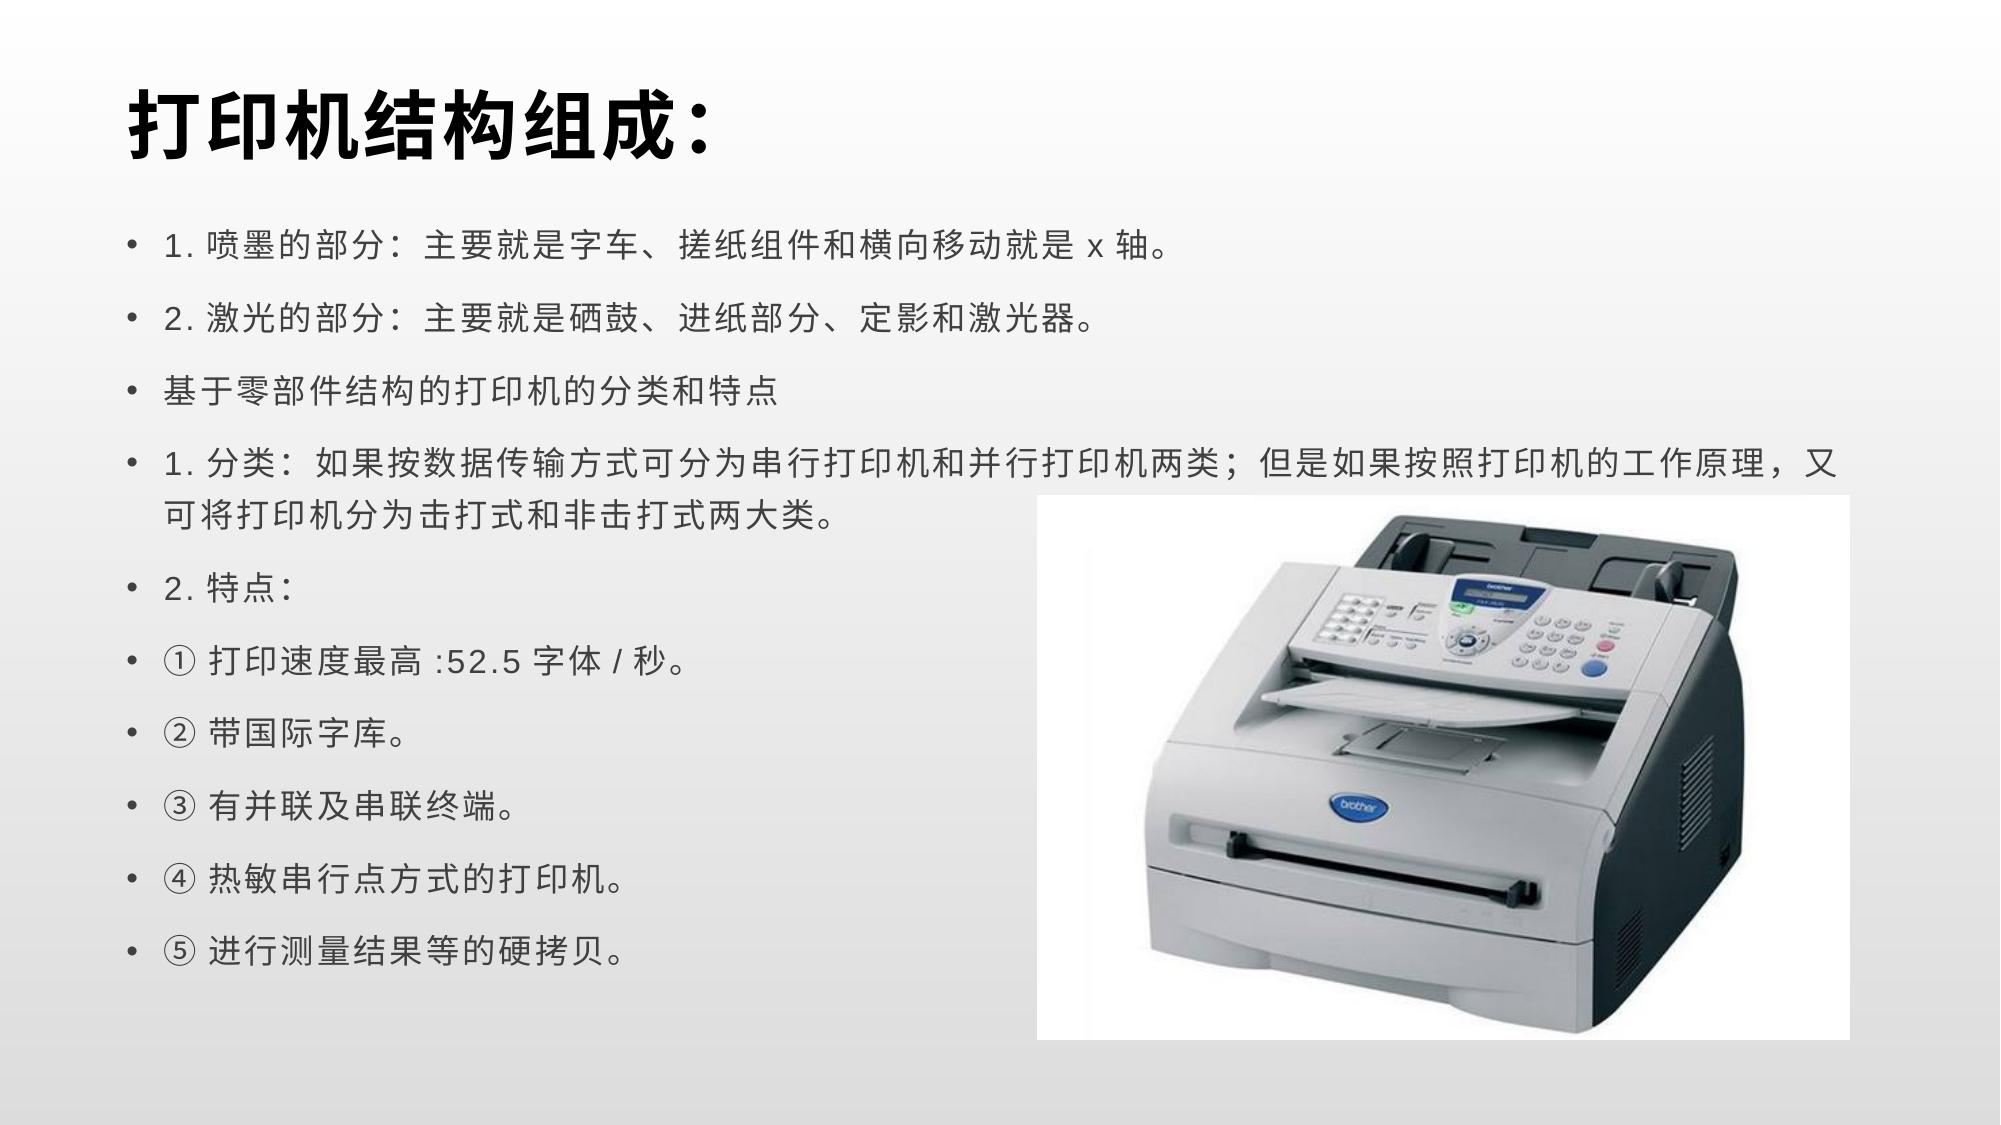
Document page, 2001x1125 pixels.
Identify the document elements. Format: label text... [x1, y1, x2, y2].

picture [1037, 495, 1850, 1040]
title 打印机结构组成： [109, 70, 1891, 178]
list 1.喷墨的部分：主要就是字车、搓纸组件和横向移动就是x轴。 2.激光的部分：主要就是硒鼓、进纸部分、定影和激光器。 基于零部件结构的打印机的分类和特点 1.分类：如果按数据传输方式可分为串行打印机和并行打印机两类；但是如果按照打印机的工作原理，又可将打印机分为击打式和非击打式两大类。 2.特点： ①打印速度最高:52.5字体/秒。 ②带国际字库。 ③有并联及串联终端。 ④热敏串行点方式的打印机。 ⑤进行测量结果等的硬拷贝。 [109, 212, 1891, 1040]
